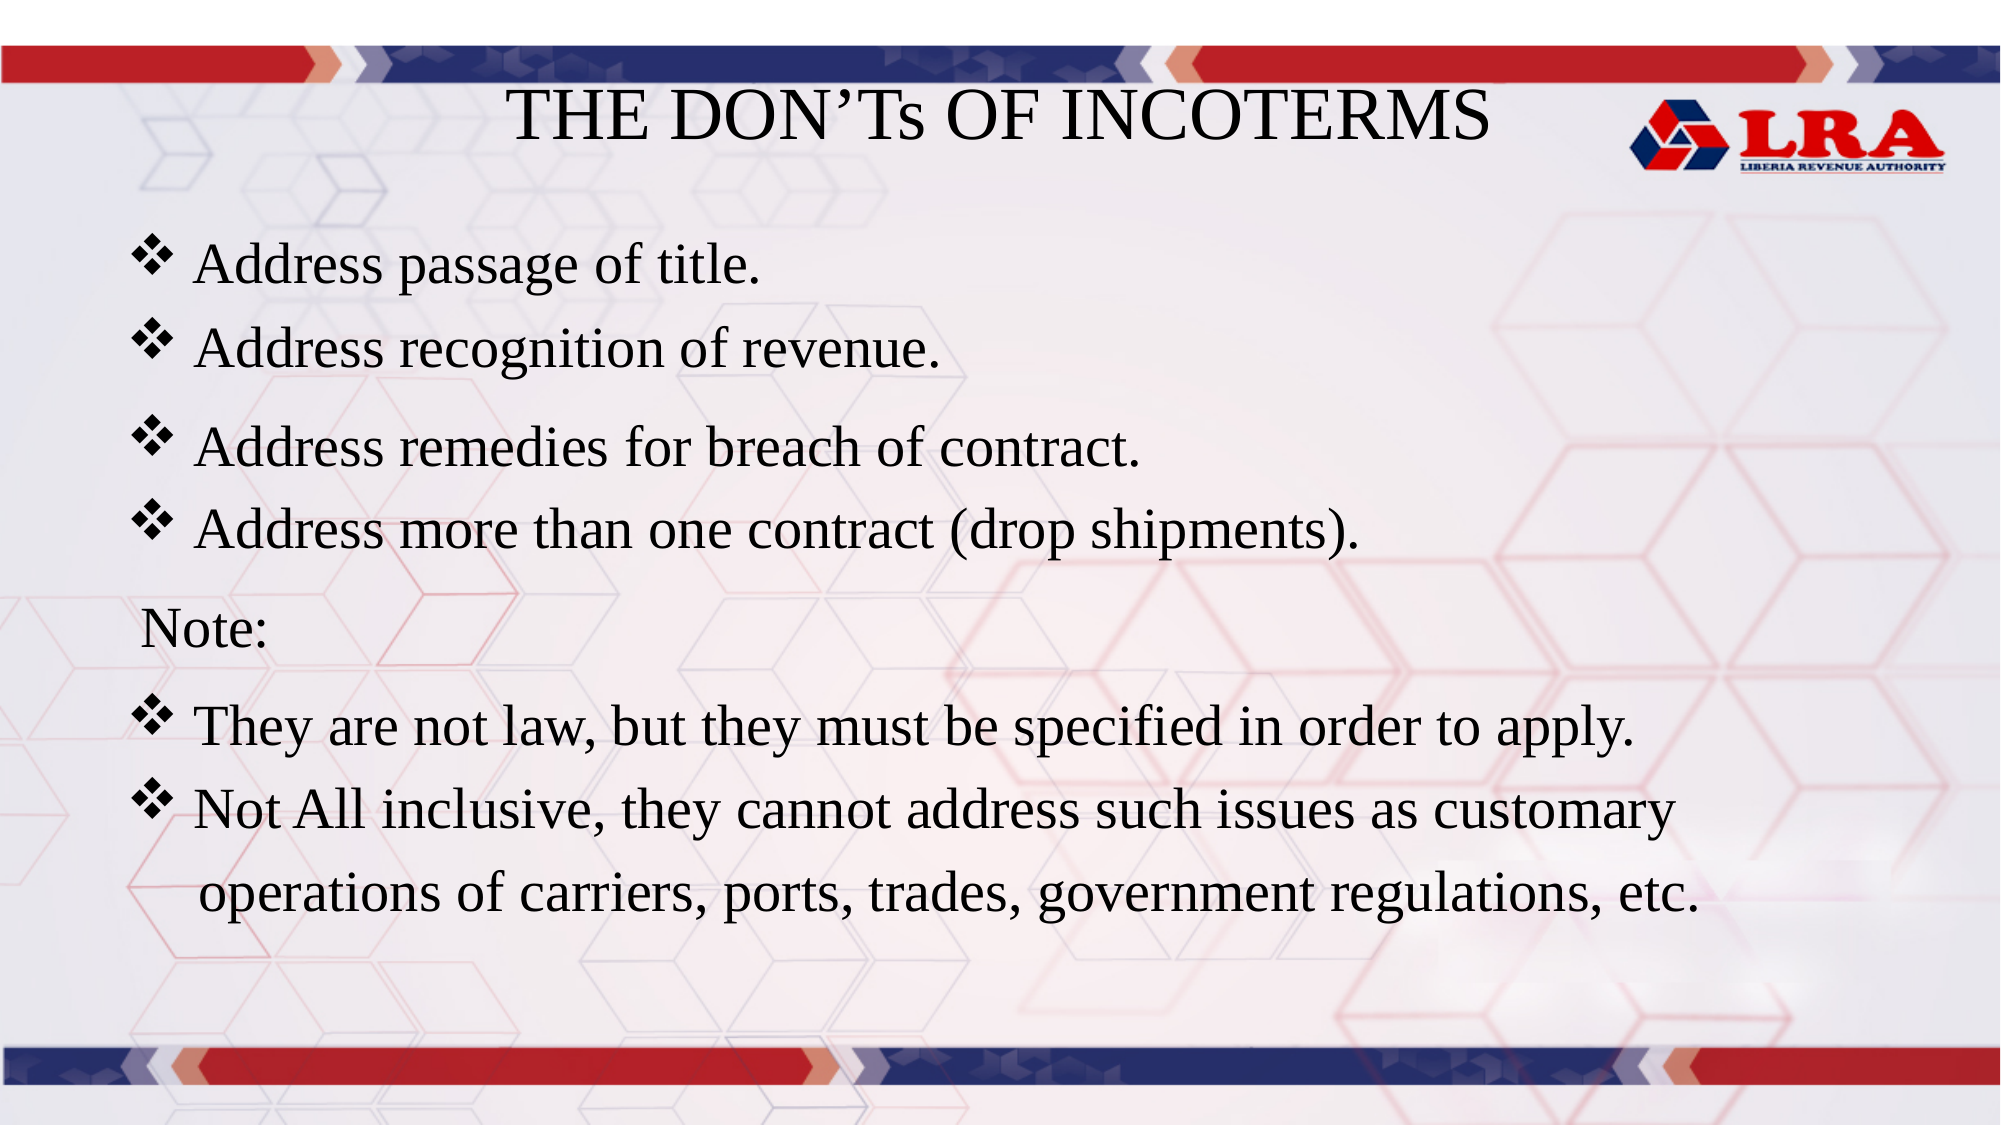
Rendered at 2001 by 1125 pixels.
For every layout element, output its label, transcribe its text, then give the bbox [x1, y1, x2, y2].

title THE DON’Ts OF INCOTERMS [137, 59, 1863, 171]
picture [0, 0, 2001, 1125]
list Address passage of title. Address recognition of revenue. Address remedies for breach of contract. Address more than one contract (drop shipments). Note: They are not law, but they must be specified in order to apply. Not All inclusive, they cannot address such issues as customary operations of carriers, ports, trades, government regulations, etc. [111, 226, 1837, 1098]
